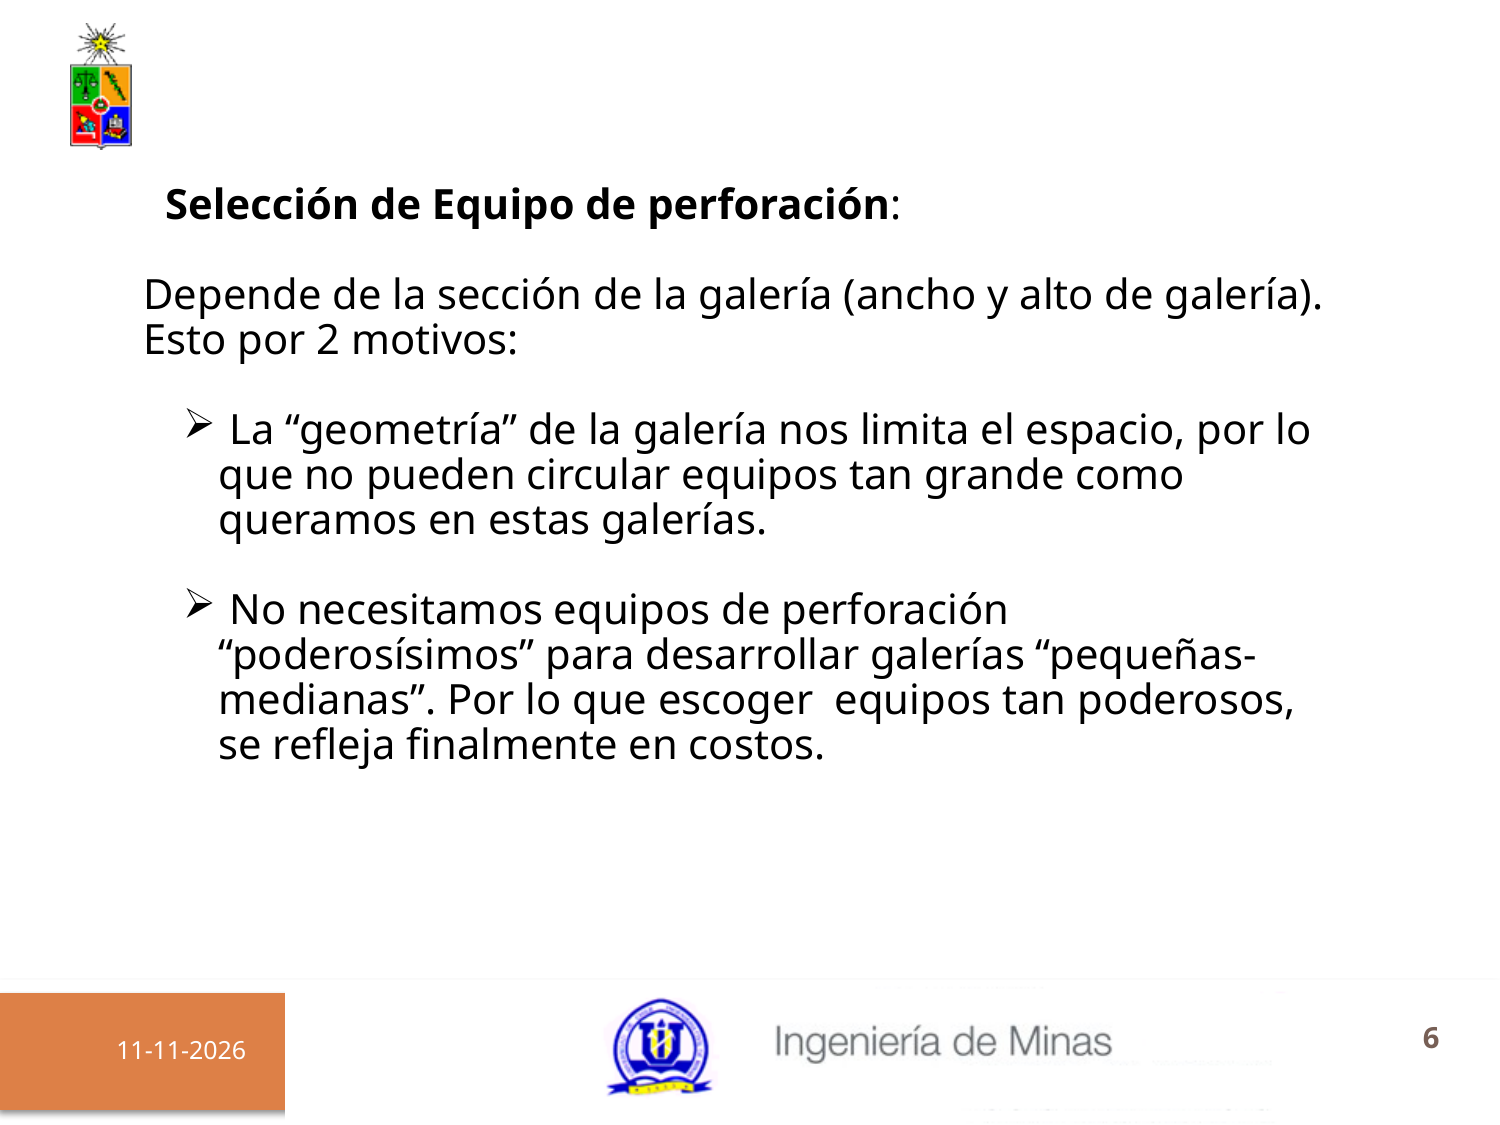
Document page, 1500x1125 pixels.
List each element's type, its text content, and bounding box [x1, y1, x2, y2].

picture [285, 980, 1500, 1125]
picture [69, 23, 132, 151]
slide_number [12, 995, 279, 1108]
text_box Selección de Equipo de perforación: Depende de la sección de la galería (ancho y alto de galería). Esto por 2 motivos: La “geometría” de la galería nos limita el espacio, por lo que no pueden circular equipos tan grande como queramos en estas galerías. No necesitamos equipos de perforación “poderosísimos” para desarrollar galerías “pequeñas-medianas”. Por lo que escoger equipos tan poderosos, se refleja finalmente en costos. [128, 175, 1348, 821]
